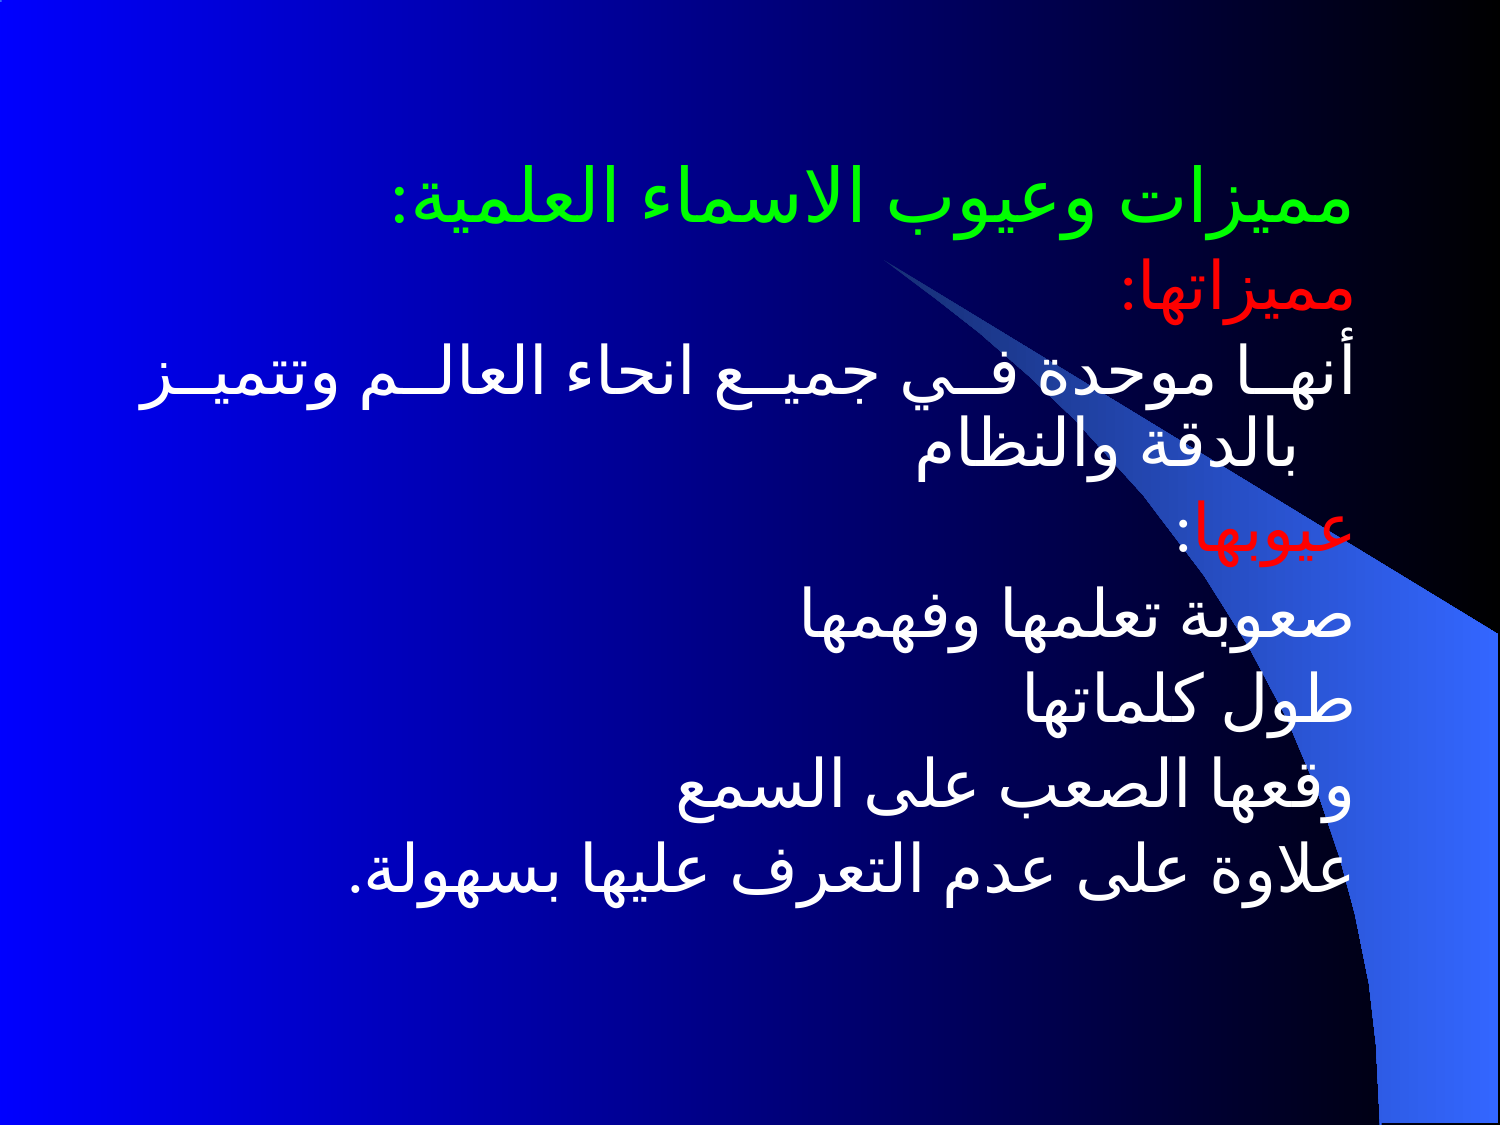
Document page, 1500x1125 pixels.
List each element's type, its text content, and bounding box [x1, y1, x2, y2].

list مميزات وعيوب الاسماء العلمية: مميزاتها: أنها موحدة في جميع انحاء العالم وتتميز بالدقة والنظام عيوبها: صعوبة تعلمها وفهمها طول كلماتها وقعها الصعب على السمع علاوة على عدم التعرف عليها بسهولة. [111, 149, 1388, 1001]
